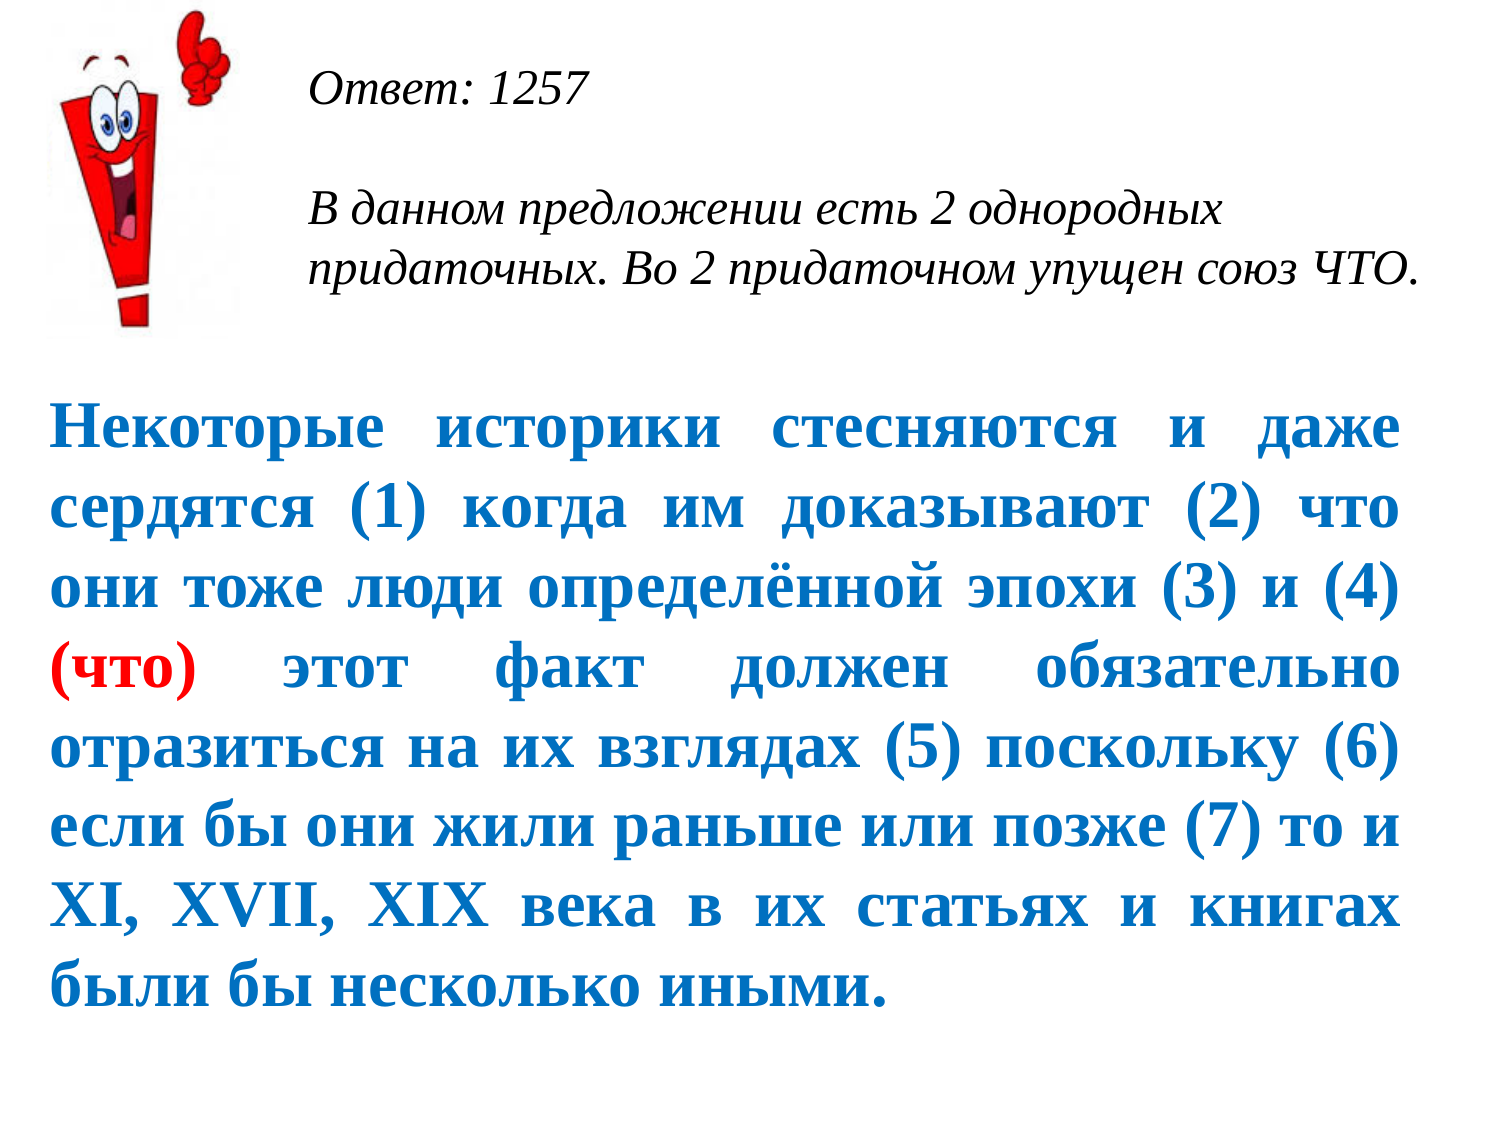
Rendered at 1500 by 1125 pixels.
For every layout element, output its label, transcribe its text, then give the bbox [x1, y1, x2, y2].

picture [46, 0, 241, 340]
text_box Некоторые историки стесняются и даже сердятся (1) когда им доказывают (2) что они тоже люди определённой эпохи (3) и (4) (что) этот факт должен обязательно отразиться на их взглядах (5) поскольку (6) если бы они жили раньше или позже (7) то и ХI, ХVII, XIX века в их статьях и книгах были бы несколько иными. [35, 373, 1418, 1028]
text_box Ответ: 1257 В данном предложении есть 2 однородных придаточных. Во 2 придаточном упущен союз ЧТО. [292, 46, 1465, 302]
